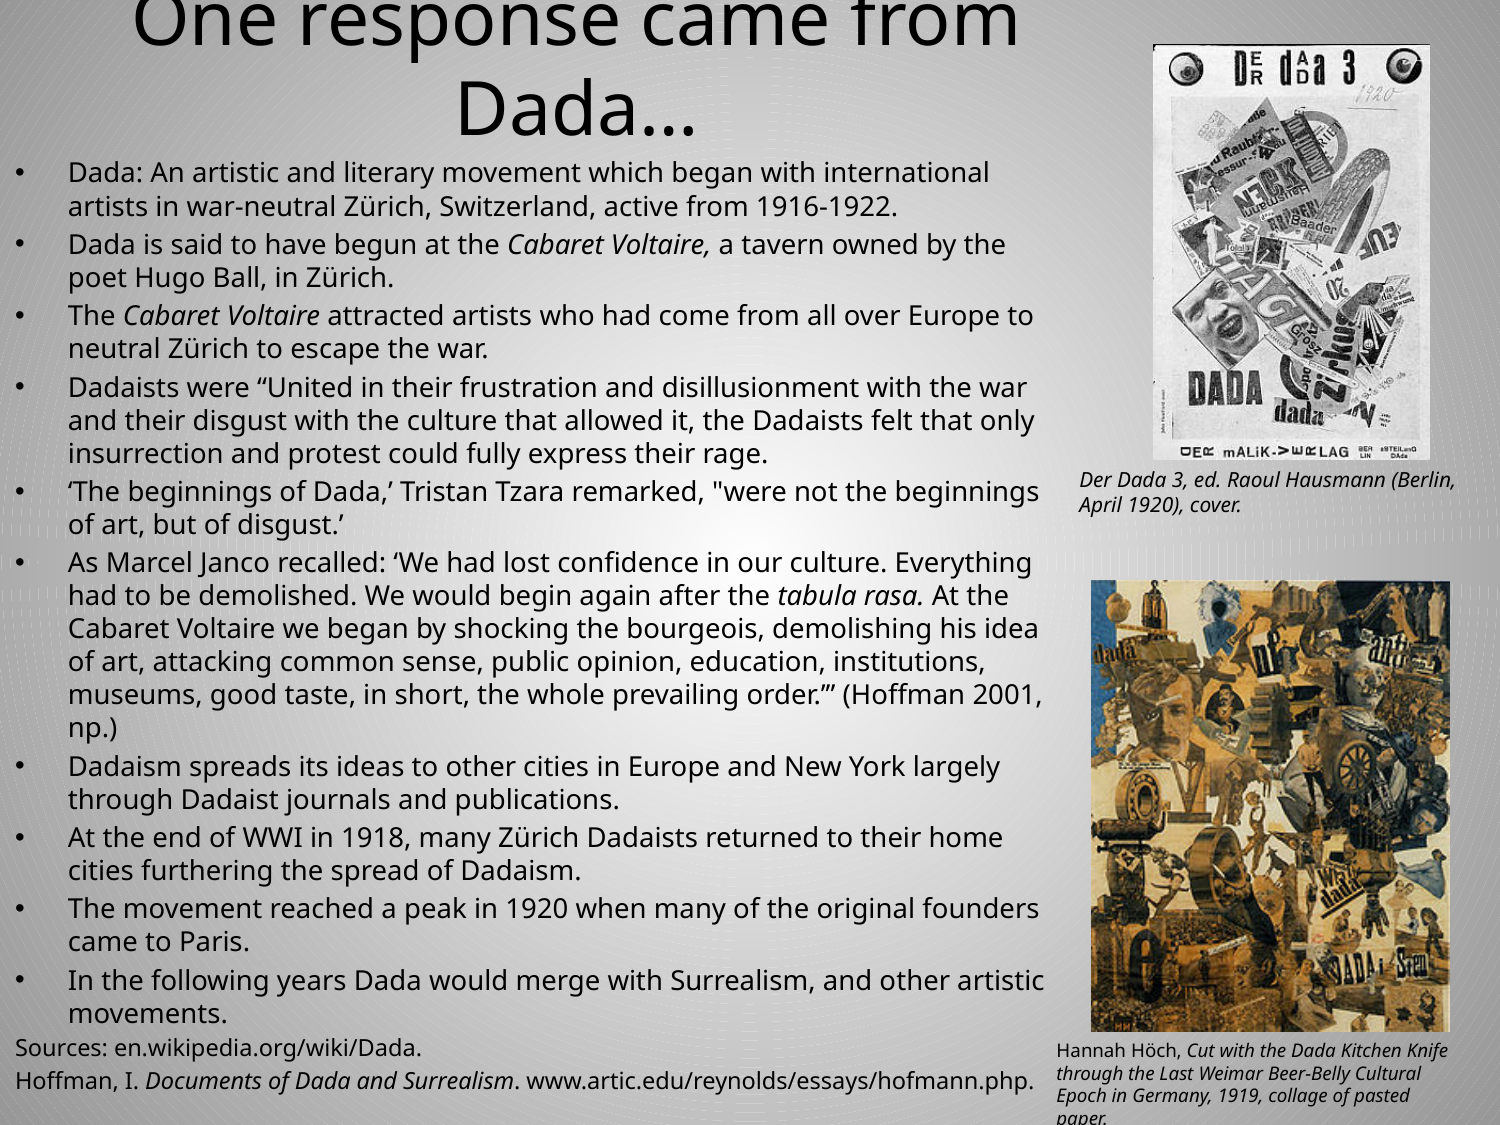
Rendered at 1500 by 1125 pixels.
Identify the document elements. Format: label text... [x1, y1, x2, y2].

text_box Hannah Höch, Cut with the Dada Kitchen Knife through the Last Weimar Beer-Belly Cultural Epoch in Germany, 1919, collage of pasted paper. [1041, 1031, 1477, 1125]
list Dada: An artistic and literary movement which began with international artists in war-neutral Zürich, Switzerland, active from 1916-1922. Dada is said to have begun at the Cabaret Voltaire, a tavern owned by the poet Hugo Ball, in Zürich. The Cabaret Voltaire attracted artists who had come from all over Europe to neutral Zürich to escape the war. Dadaists were “United in their frustration and disillusionment with the war and their disgust with the culture that allowed it, the Dadaists felt that only insurrection and protest could fully express their rage. ‘The beginnings of Dada,’ Tristan Tzara remarked, "were not the beginnings of art, but of disgust.’ As Marcel Janco recalled: ‘We had lost confidence in our culture. Everything had to be demolished. We would begin again after the tabula rasa. At the Cabaret Voltaire we began by shocking the bourgeois, demolishing his idea of art, attacking common sense, public opinion, education, institutions, museums, good taste, in short, the whole prevailing order.’” (Hoffman 2001, np.) Dadaism spreads its ideas to other cities in Europe and New York largely through Dadaist journals and publications. At the end of WWI in 1918, many Zürich Dadaists returned to their home cities furthering the spread of Dadaism. The movement reached a peak in 1920 when many of the original founders came to Paris. In the following years Dada would merge with Surrealism, and other artistic movements. Sources: en.wikipedia.org/wiki/Dada. Hoffman, I. Documents of Dada and Surrealism. www.artic.edu/reynolds/essays/hofmann.php. [0, 148, 1065, 1125]
title One response came from Dada… [0, 8, 1154, 113]
text_box Der Dada 3, ed. Raoul Hausmann (Berlin, April 1920), cover. [1064, 459, 1500, 525]
picture [1153, 44, 1430, 460]
picture [1091, 579, 1451, 1032]
